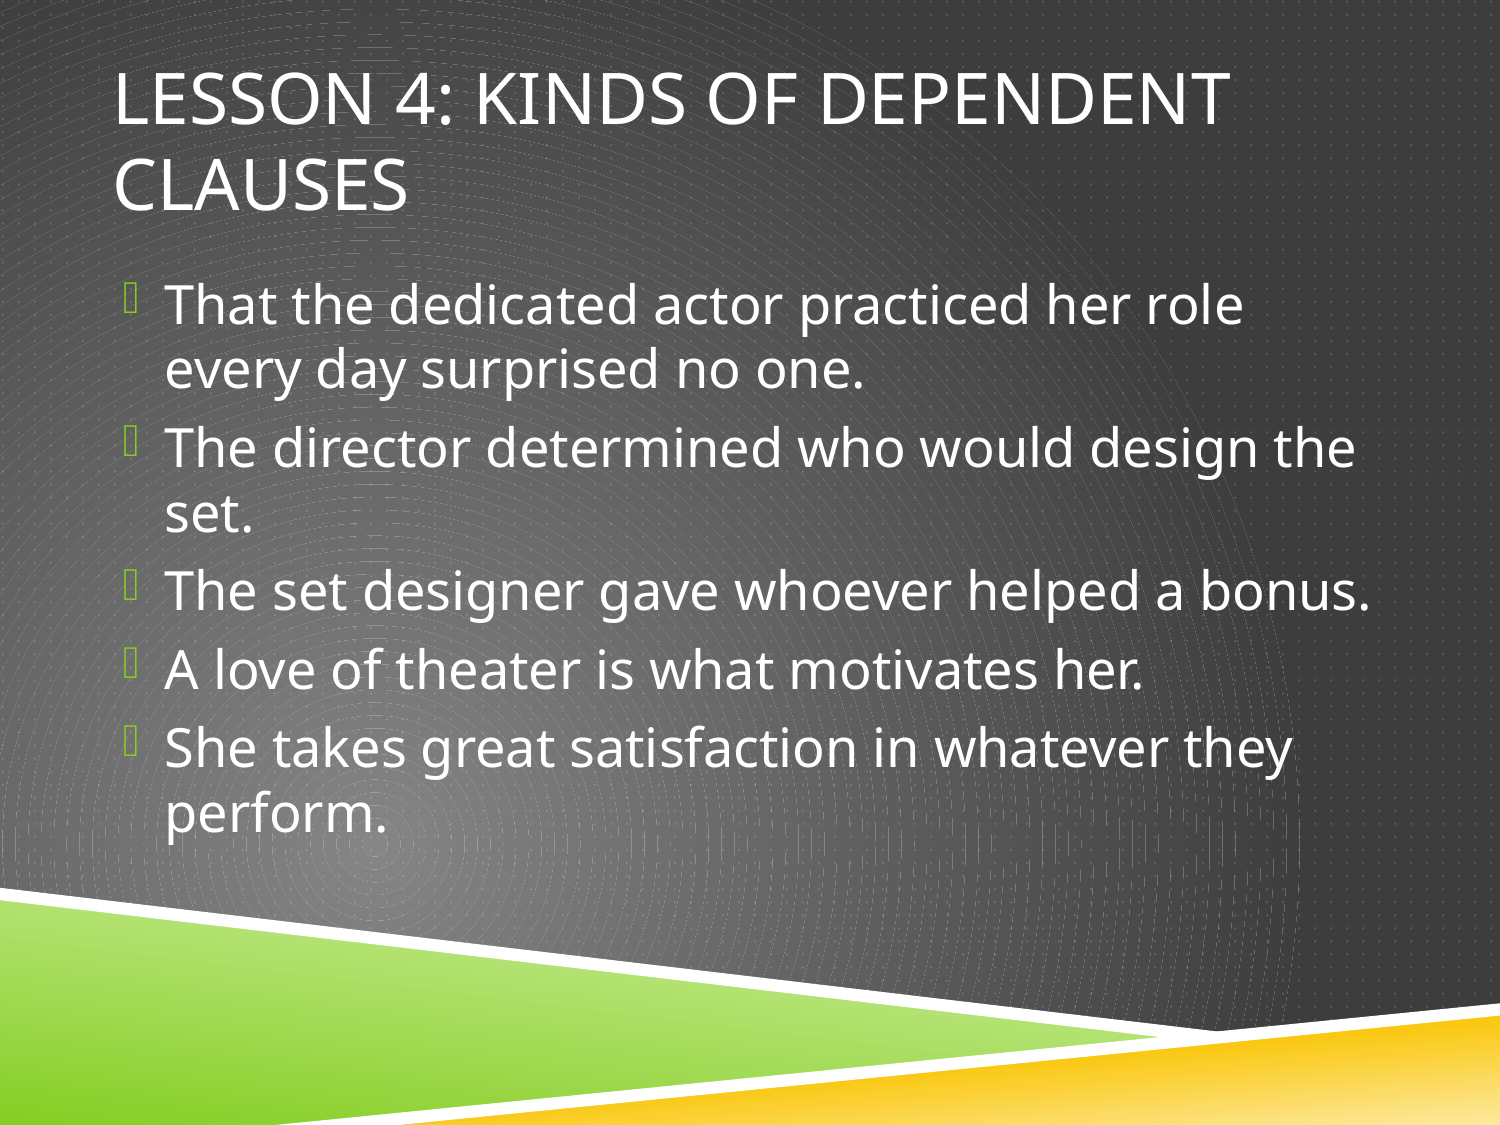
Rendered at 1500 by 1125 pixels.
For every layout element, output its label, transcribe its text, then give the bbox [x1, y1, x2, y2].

title Lesson 4: Kinds of Dependent Clauses [112, 45, 1388, 233]
list That the dedicated actor practiced her role every day surprised no one. The director determined who would design the set. The set designer gave whoever helped a bonus. A love of theater is what motivates her. She takes great satisfaction in whatever they perform. [112, 262, 1388, 875]
